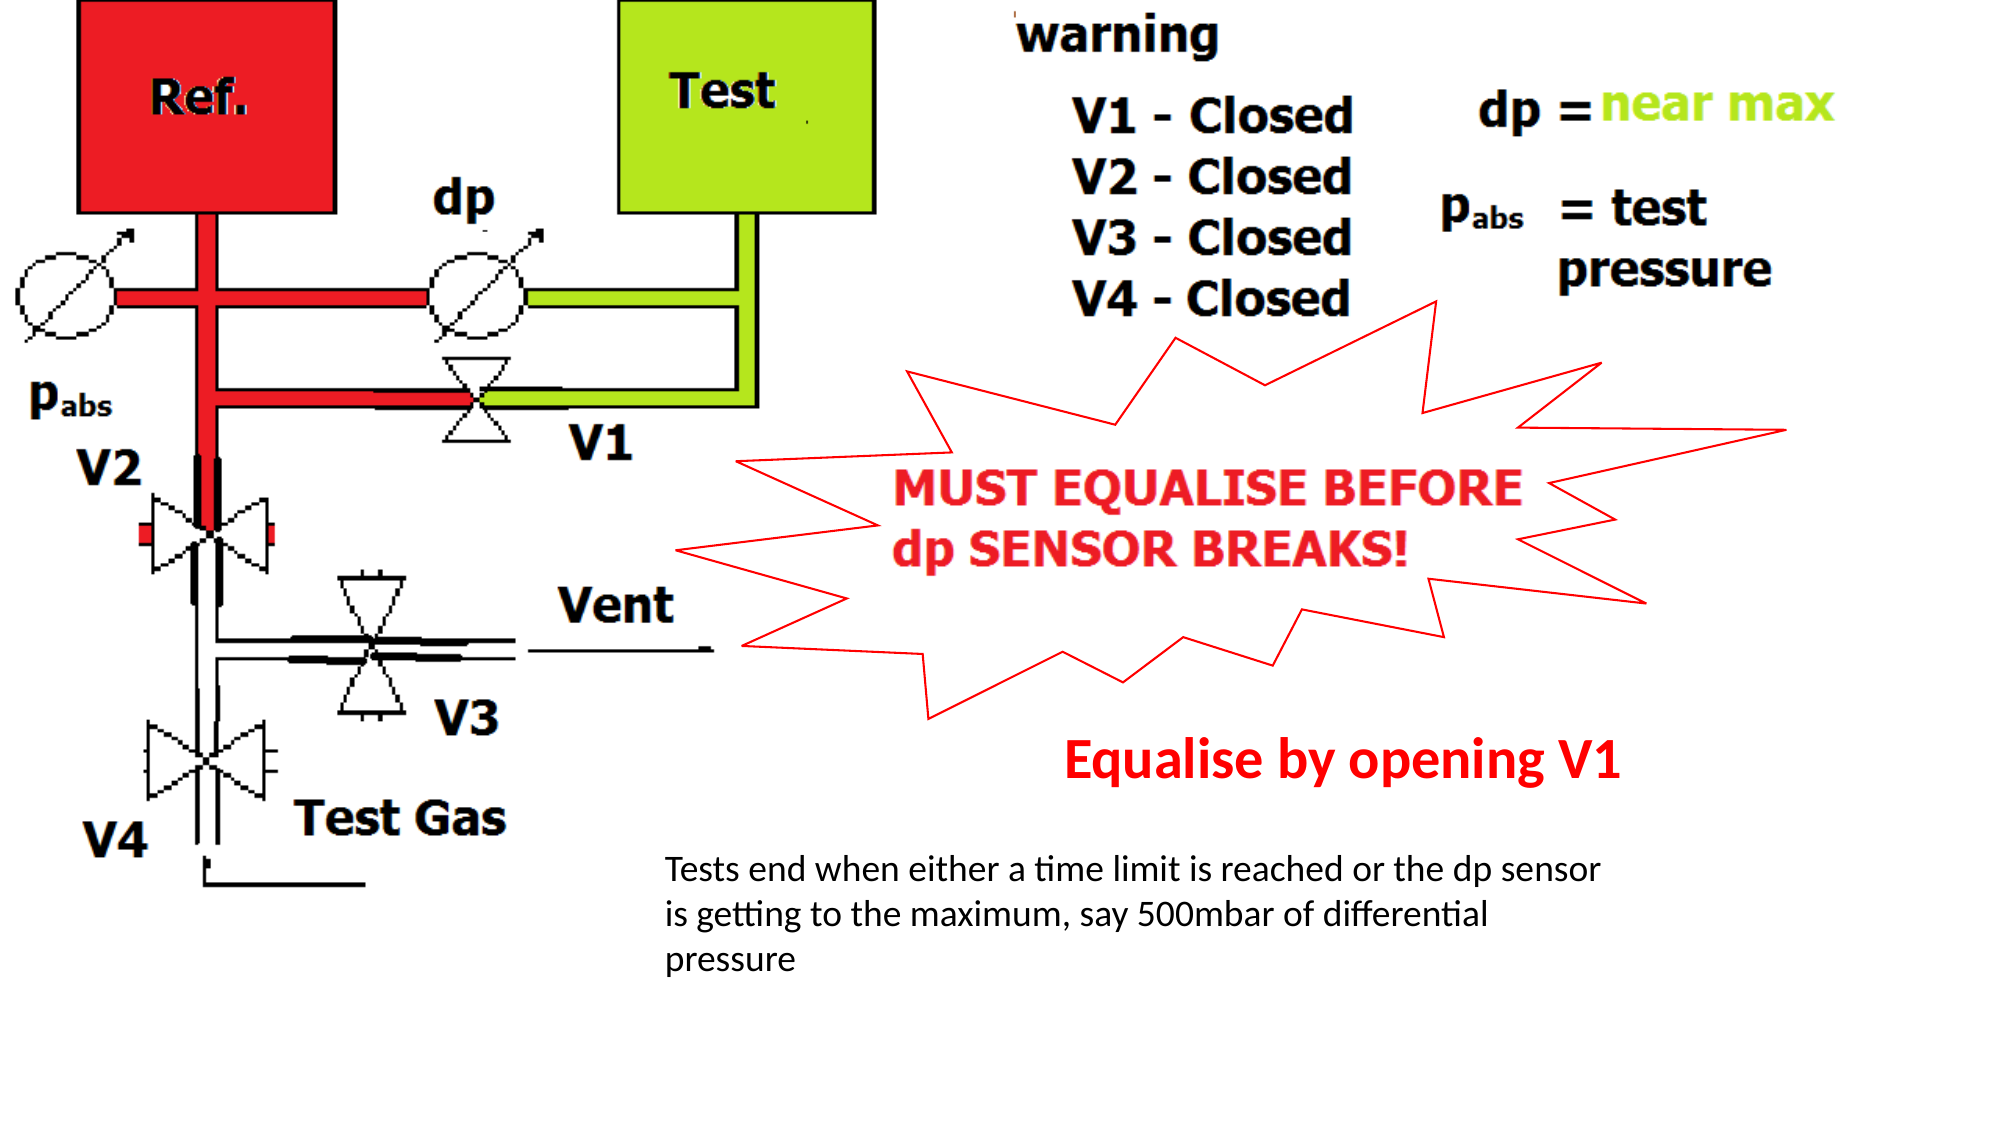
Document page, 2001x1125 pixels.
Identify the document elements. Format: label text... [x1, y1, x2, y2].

picture [0, 0, 1871, 964]
text_box Tests end when either a time limit is reached or the dp sensor is getting to the maximum, say 500mbar of differential pressure [649, 964, 1641, 987]
